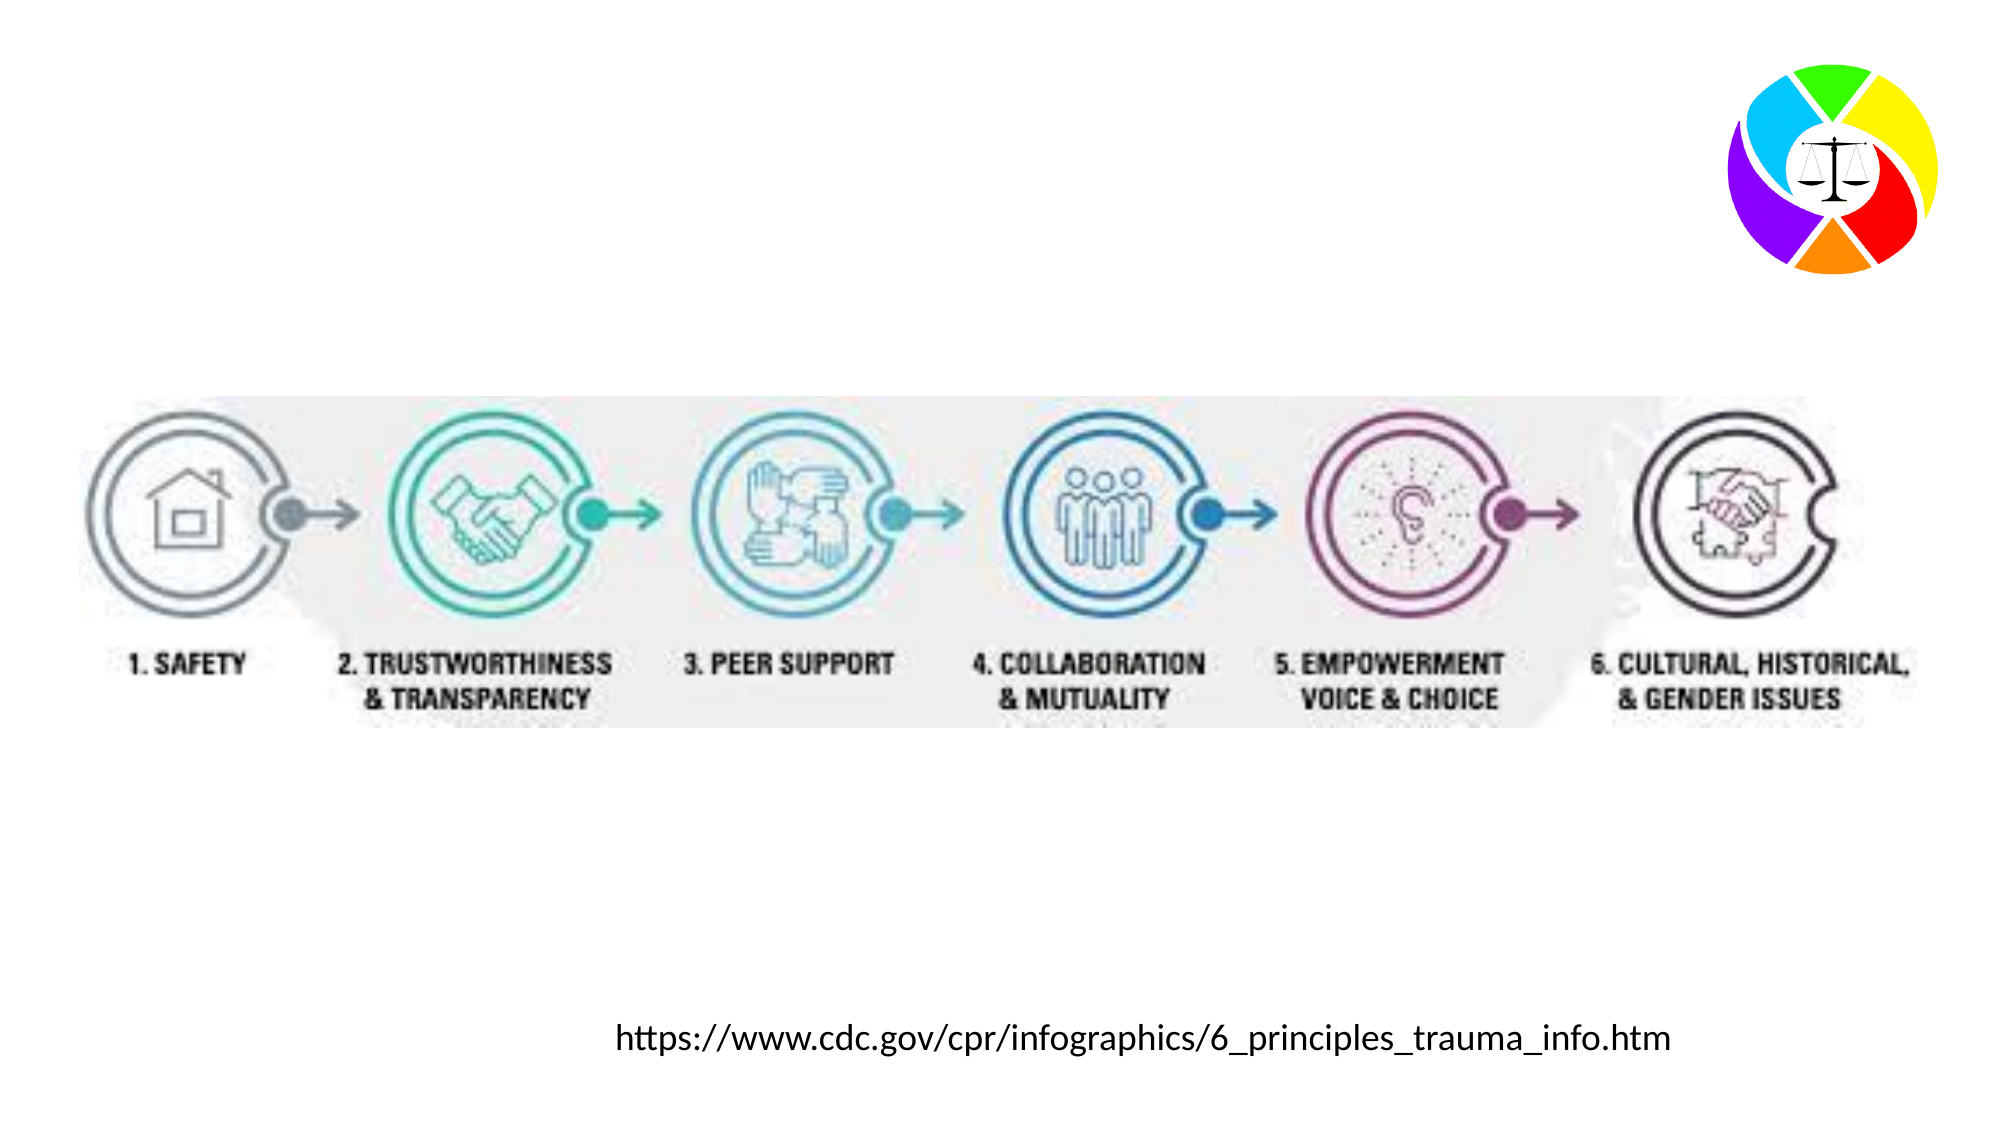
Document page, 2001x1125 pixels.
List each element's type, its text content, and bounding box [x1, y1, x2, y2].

picture [78, 396, 1917, 729]
picture [1694, 29, 1973, 308]
text_box https://www.cdc.gov/cpr/infographics/6_principles_trauma_info.htm [599, 980, 1933, 1097]
